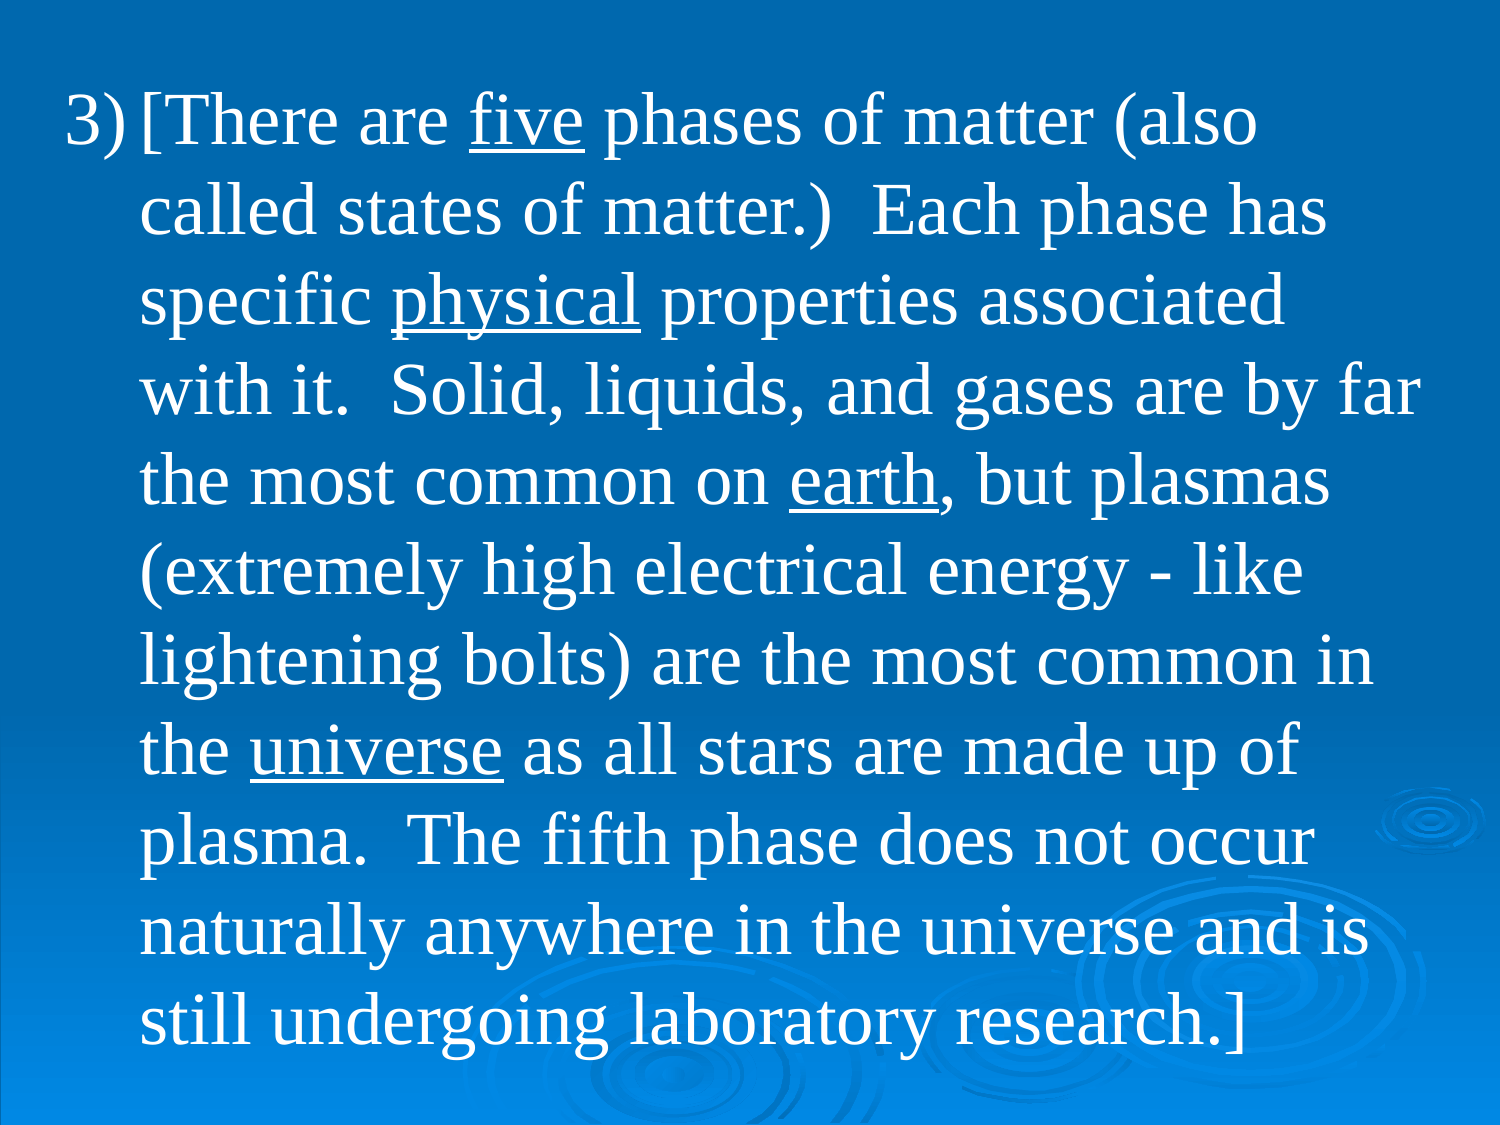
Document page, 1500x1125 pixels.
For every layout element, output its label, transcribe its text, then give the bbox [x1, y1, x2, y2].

text_box [There are five phases of matter (also called states of matter.) Each phase has specific physical properties associated with it. Solid, liquids, and gases are by far the most common on earth, but plasmas (extremely high electrical energy - like lightening bolts) are the most common in the universe as all stars are made up of plasma. The fifth phase does not occur naturally anywhere in the universe and is still undergoing laboratory research.] [50, 62, 1450, 1068]
